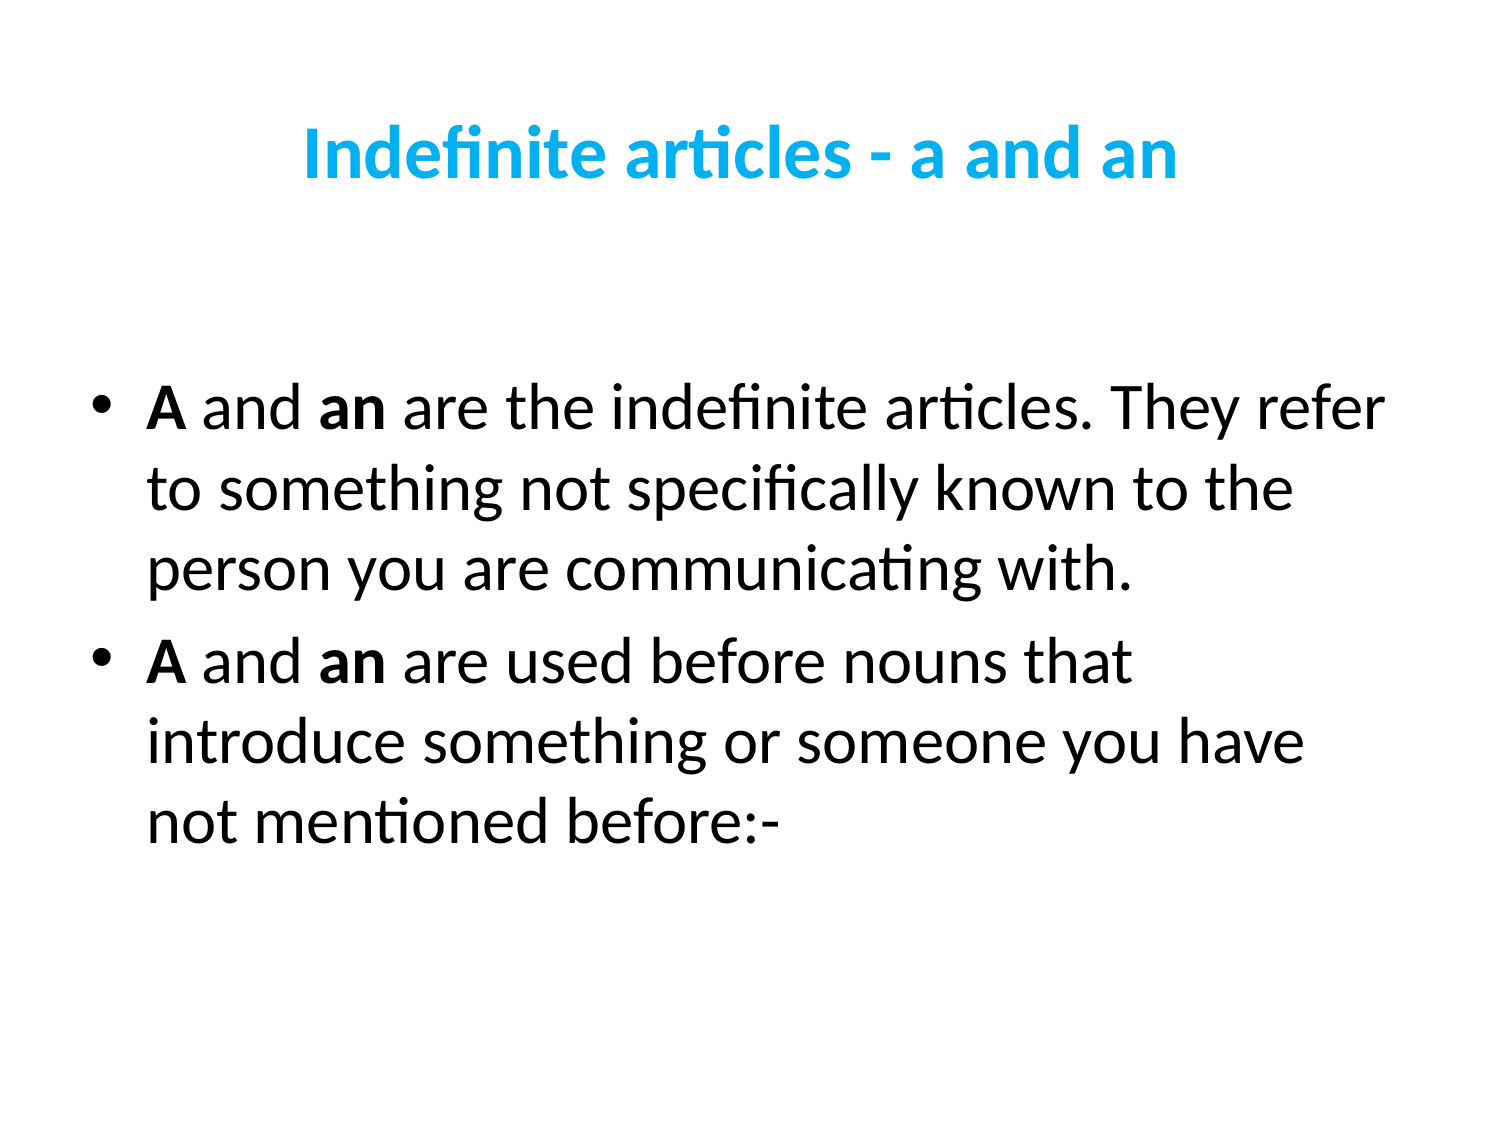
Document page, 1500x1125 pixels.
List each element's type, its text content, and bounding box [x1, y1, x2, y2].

title Indefinite articles - a and an [75, 93, 1425, 262]
list A and an are the indefinite articles. They refer to something not specifically known to the person you are communicating with. A and an are used before nouns that introduce something or someone you have not mentioned before:- [75, 262, 1425, 1005]
